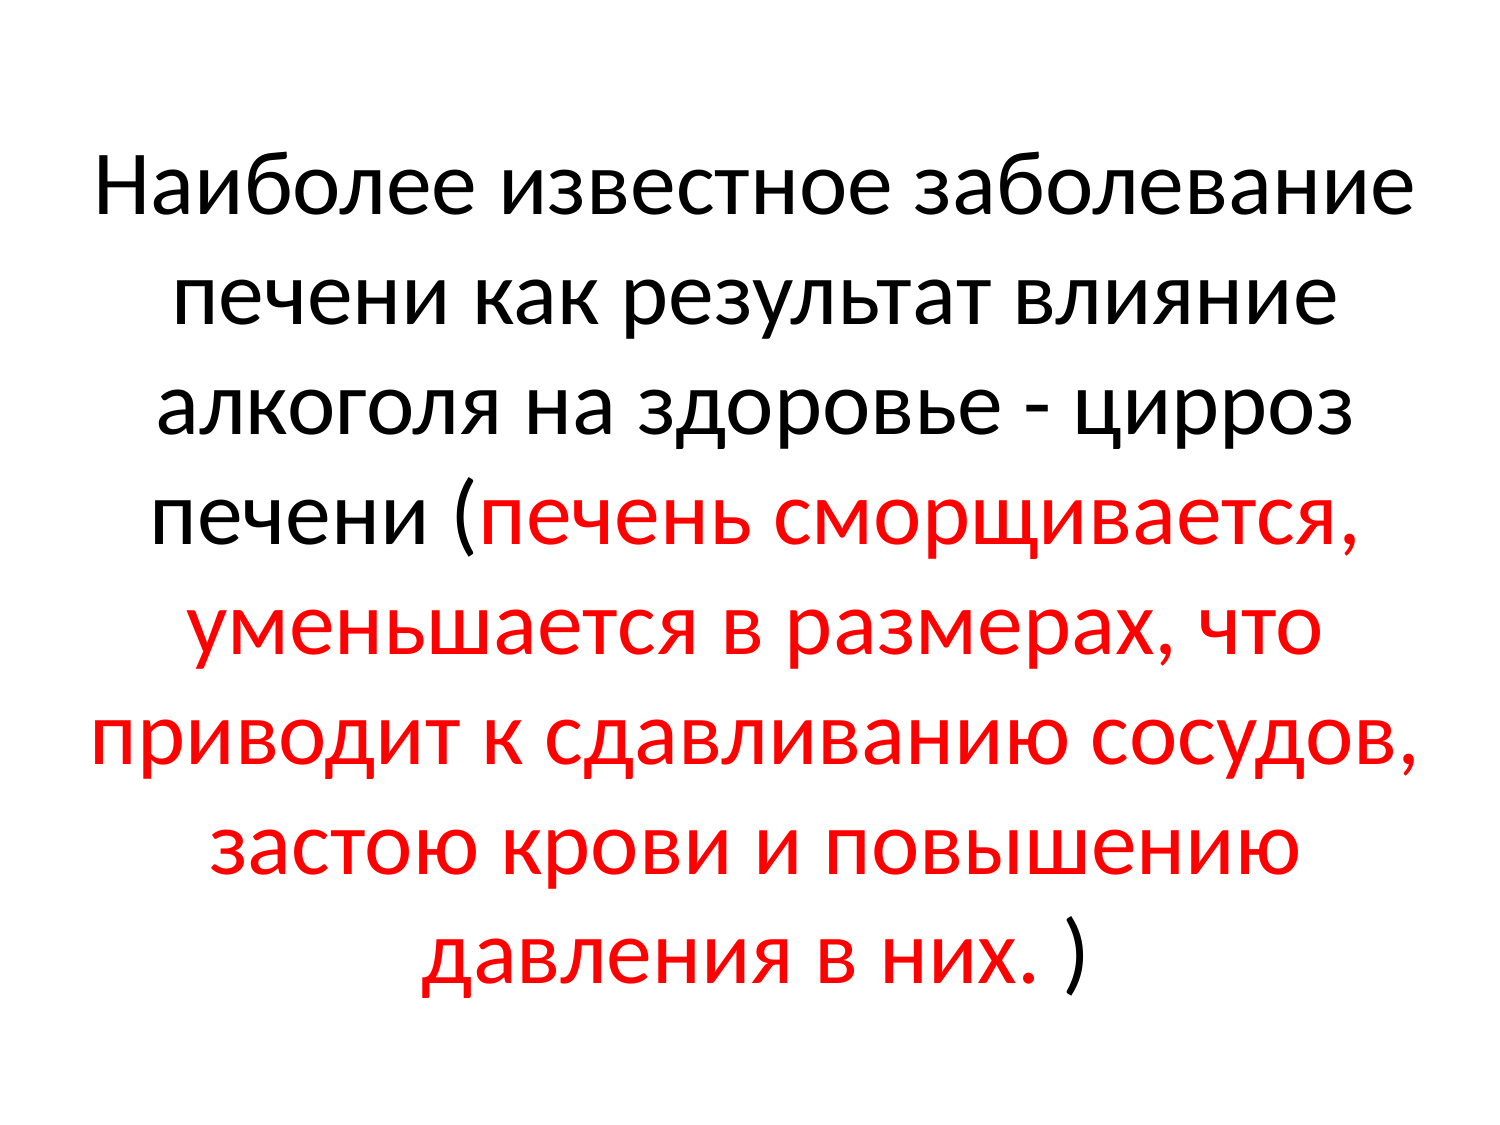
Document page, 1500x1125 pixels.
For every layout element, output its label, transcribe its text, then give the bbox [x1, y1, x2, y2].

title Наиболее известное заболевание печени как результат влияние алкоголя на здоровье - цирроз печени (печень сморщивается, уменьшается в размерах, что приводит к сдавливанию сосудов, застою крови и повышению давления в них. ) [53, 42, 1459, 1083]
